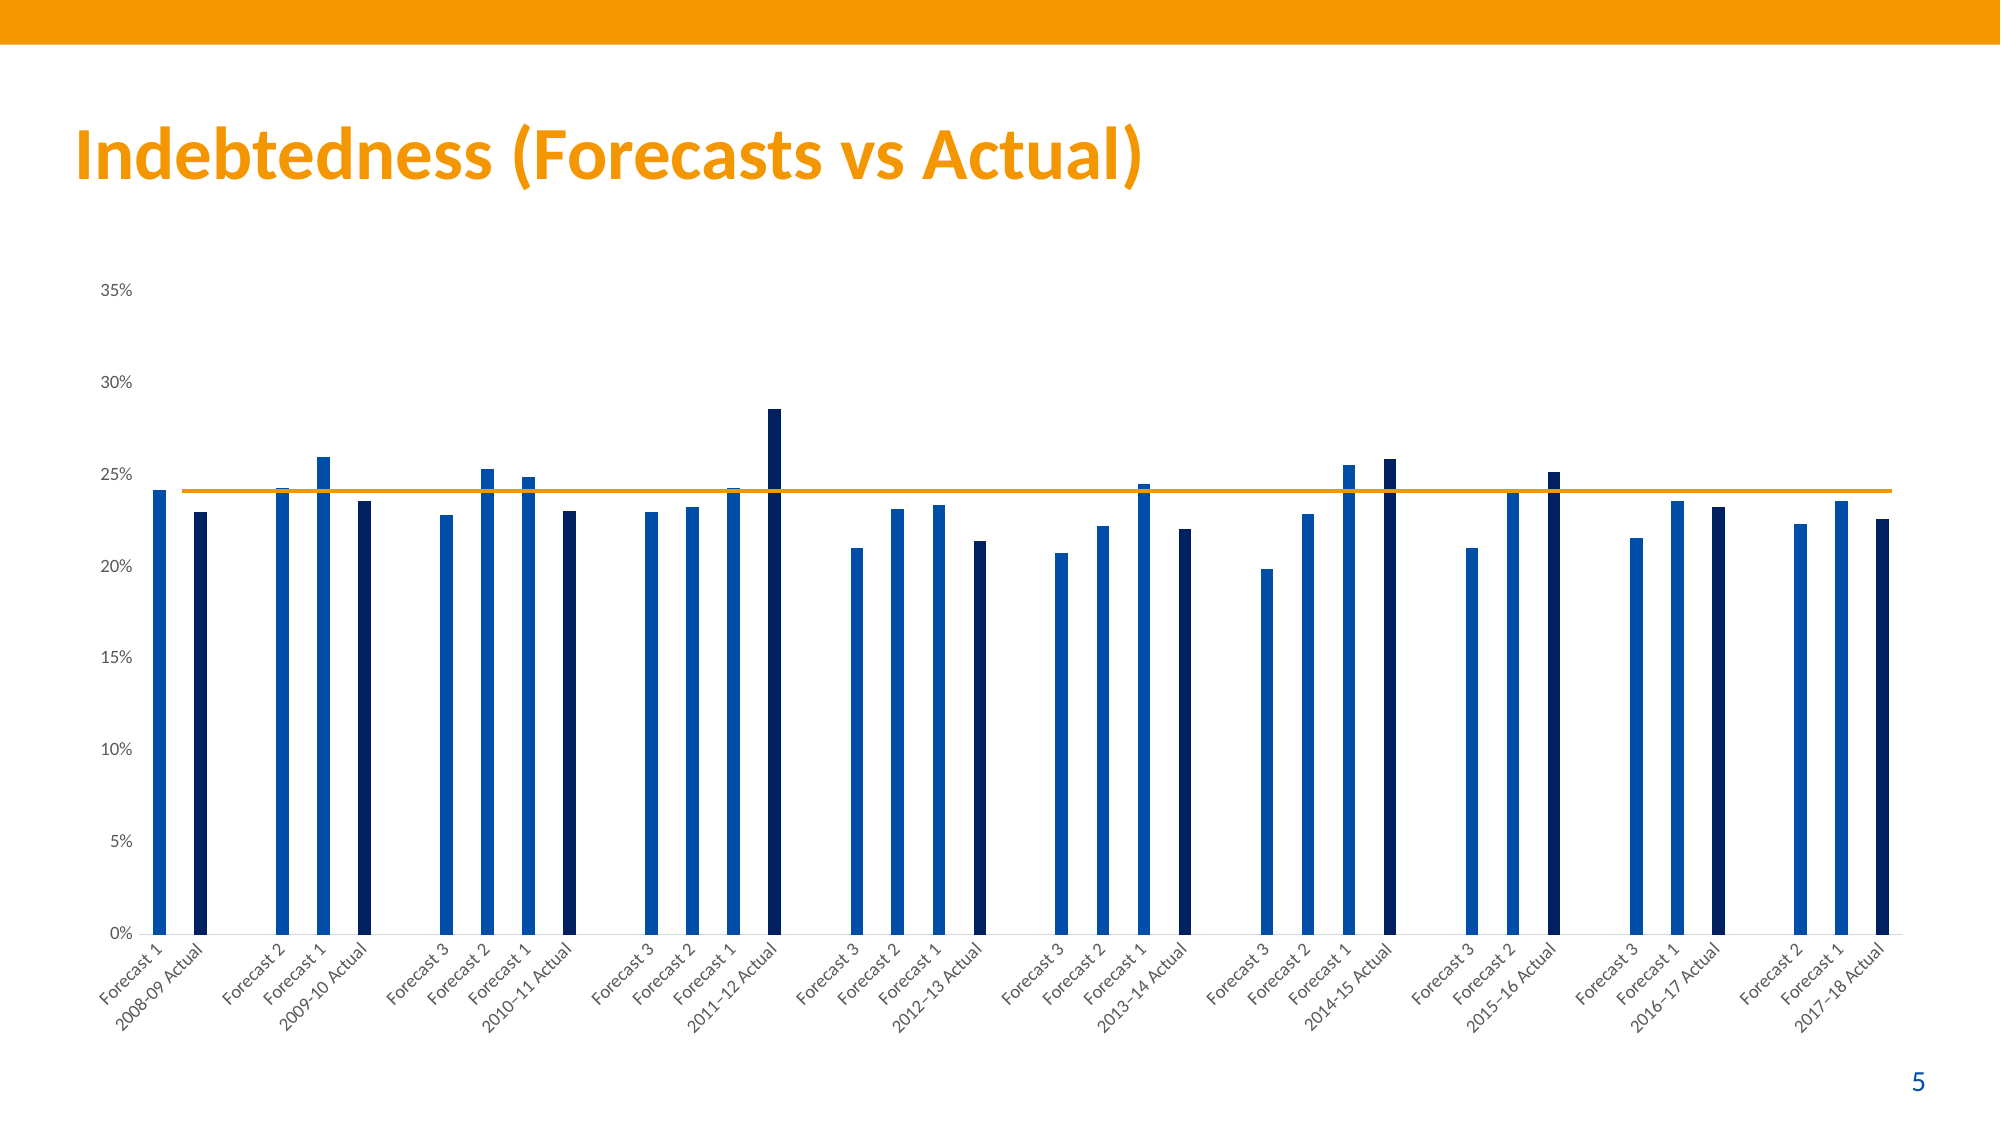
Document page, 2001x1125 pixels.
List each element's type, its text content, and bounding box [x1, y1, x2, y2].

chart [59, 267, 1941, 1054]
slide_number 5 [1842, 1054, 1941, 1107]
title Indebtedness (Forecasts vs Actual) [59, 43, 1941, 267]
